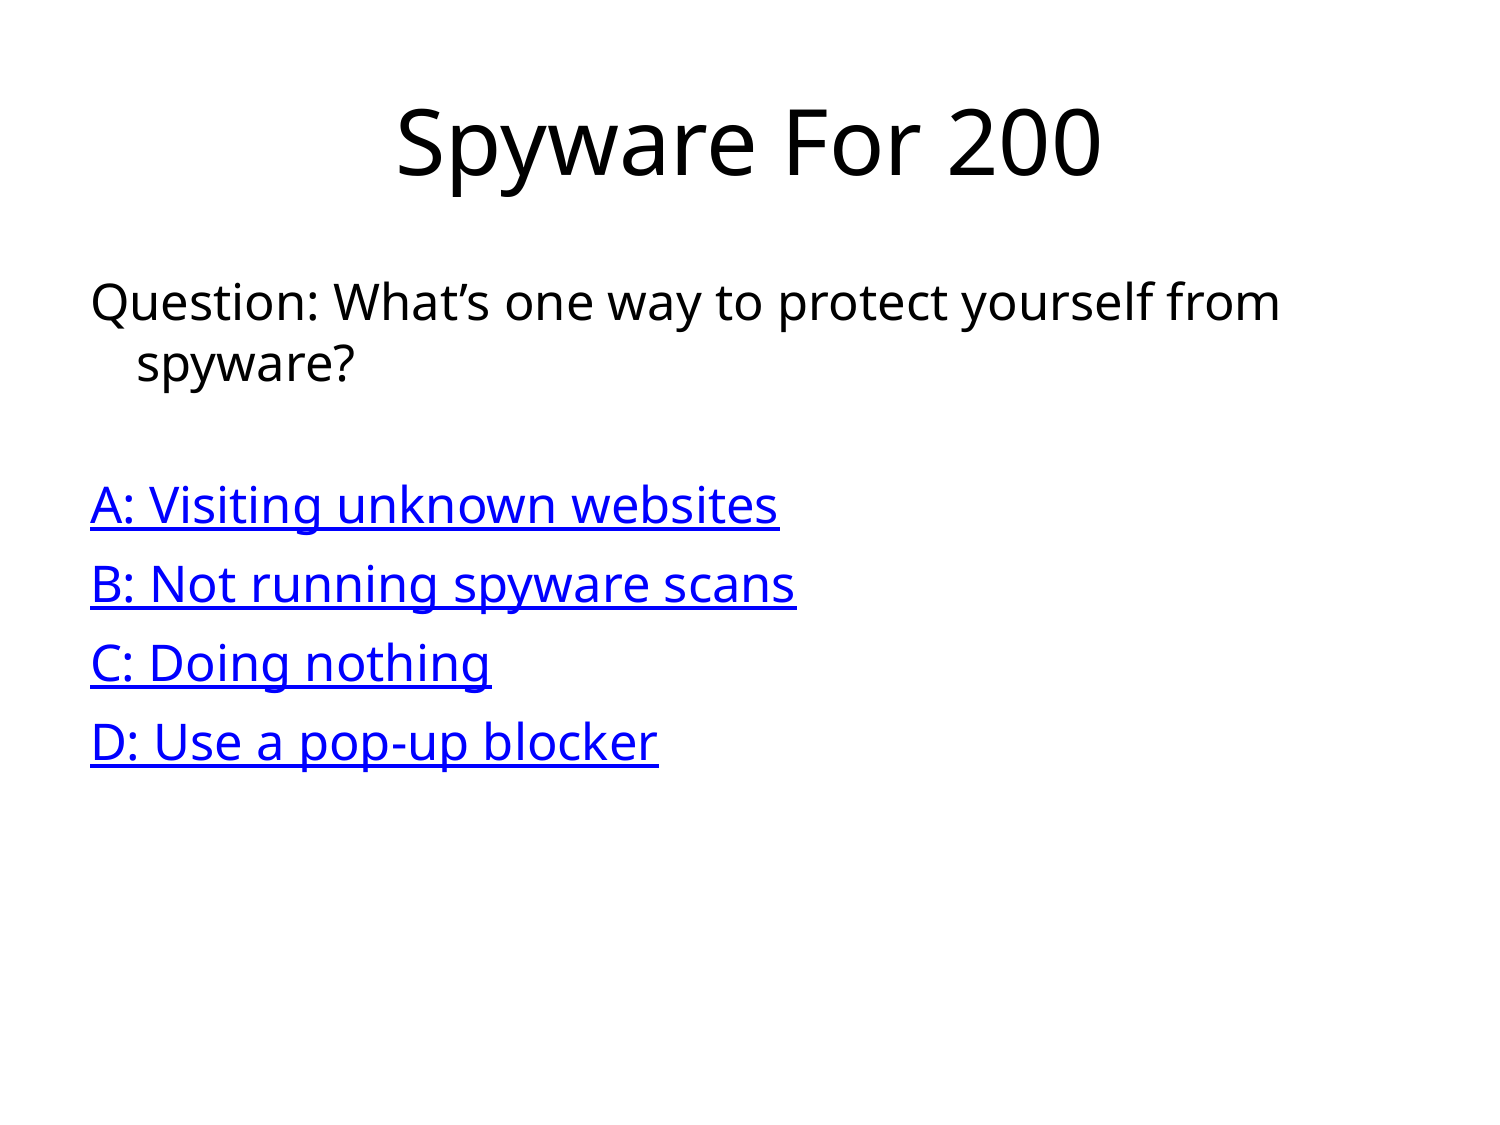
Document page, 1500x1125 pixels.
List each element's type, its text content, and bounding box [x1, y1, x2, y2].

list Question: What’s one way to protect yourself from spyware? A: Visiting unknown websites B: Not running spyware scans C: Doing nothing D: Use a pop-up blocker [75, 262, 1425, 1005]
title Spyware For 200 [75, 45, 1425, 233]
